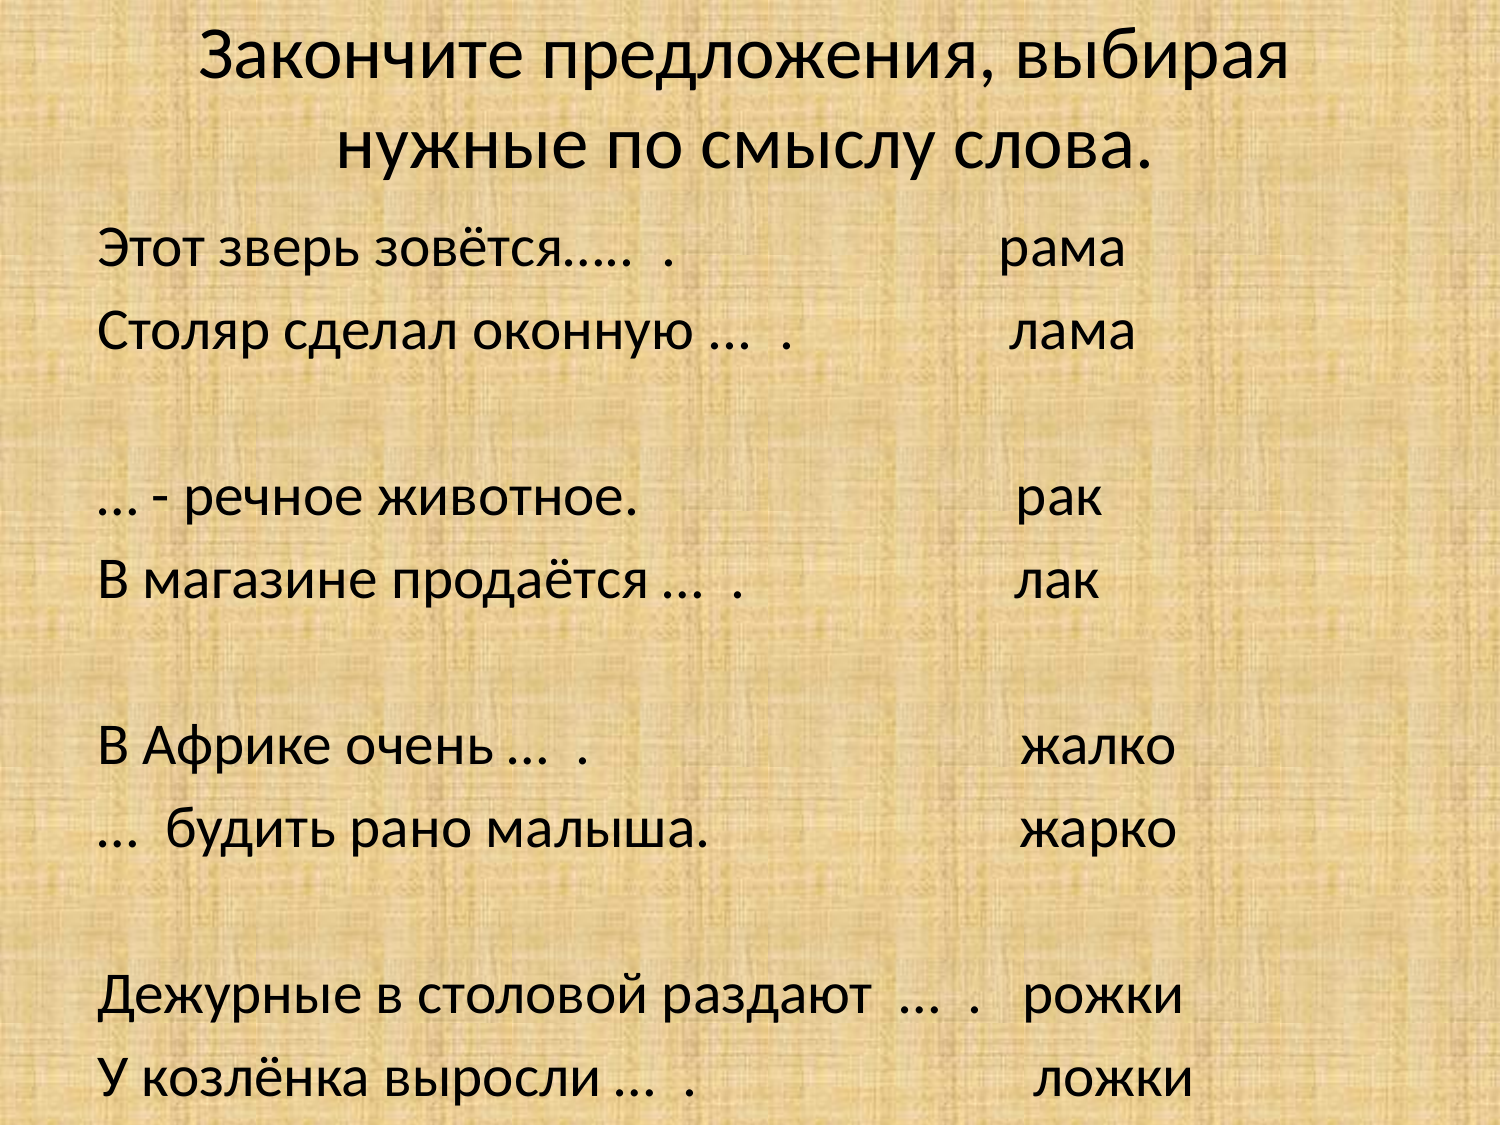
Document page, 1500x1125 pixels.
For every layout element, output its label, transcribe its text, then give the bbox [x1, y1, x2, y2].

picture [0, 0, 1500, 1125]
title Закончите предложения, выбирая нужные по смыслу слова. [70, 0, 1421, 188]
list Этот зверь зовётся….. . рама Столяр сделал оконную ... . лама … - речное животное. рак В магазине продаётся … . лак В Африке очень … . жалко … будить рано малыша. жарко Дежурные в столовой раздают … . рожки У козлёнка выросли … . ложки [82, 199, 1432, 1125]
